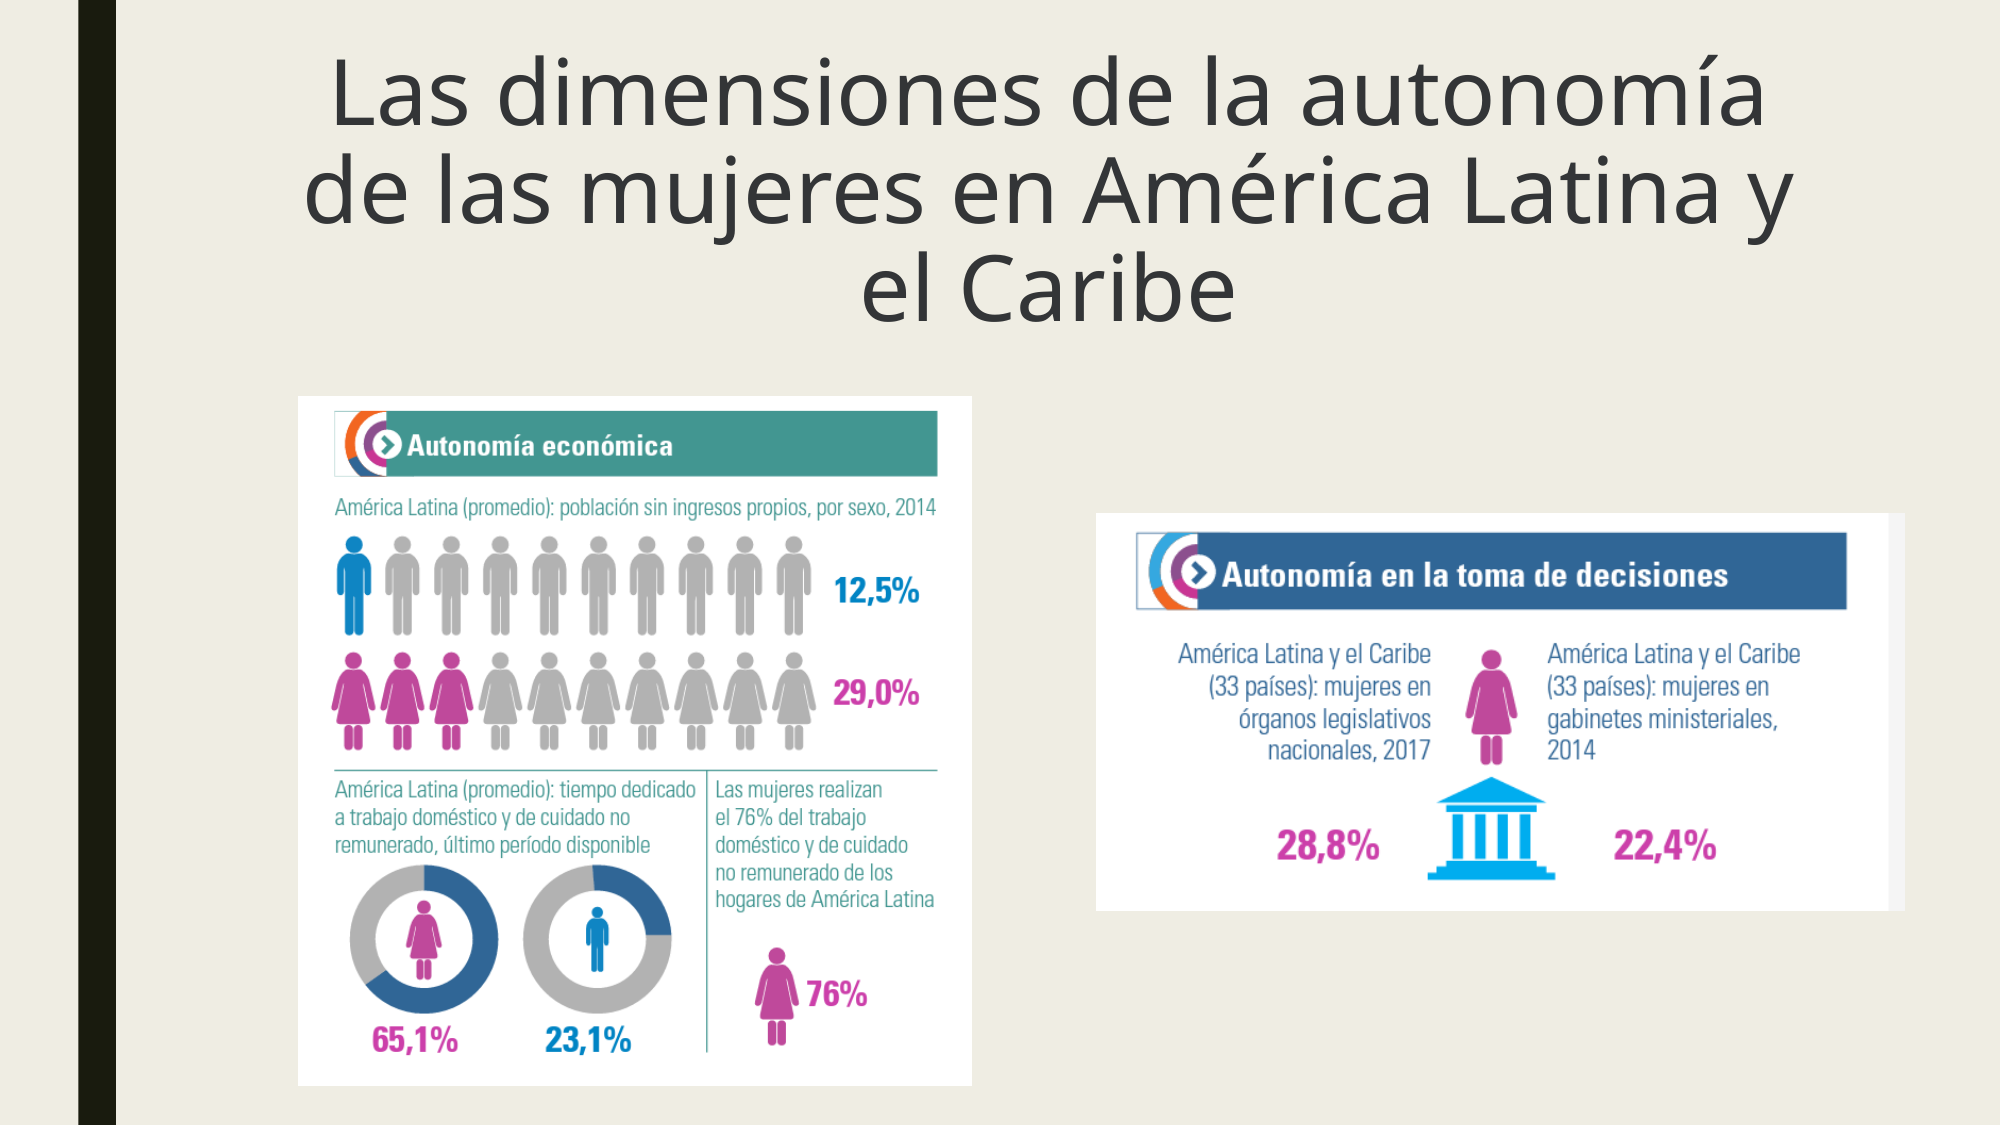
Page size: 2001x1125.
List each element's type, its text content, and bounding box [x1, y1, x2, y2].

title Las dimensiones de la autonomía de las mujeres en América Latina y el Caribe [261, 39, 1837, 333]
picture [1096, 513, 1905, 911]
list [298, 396, 972, 1086]
